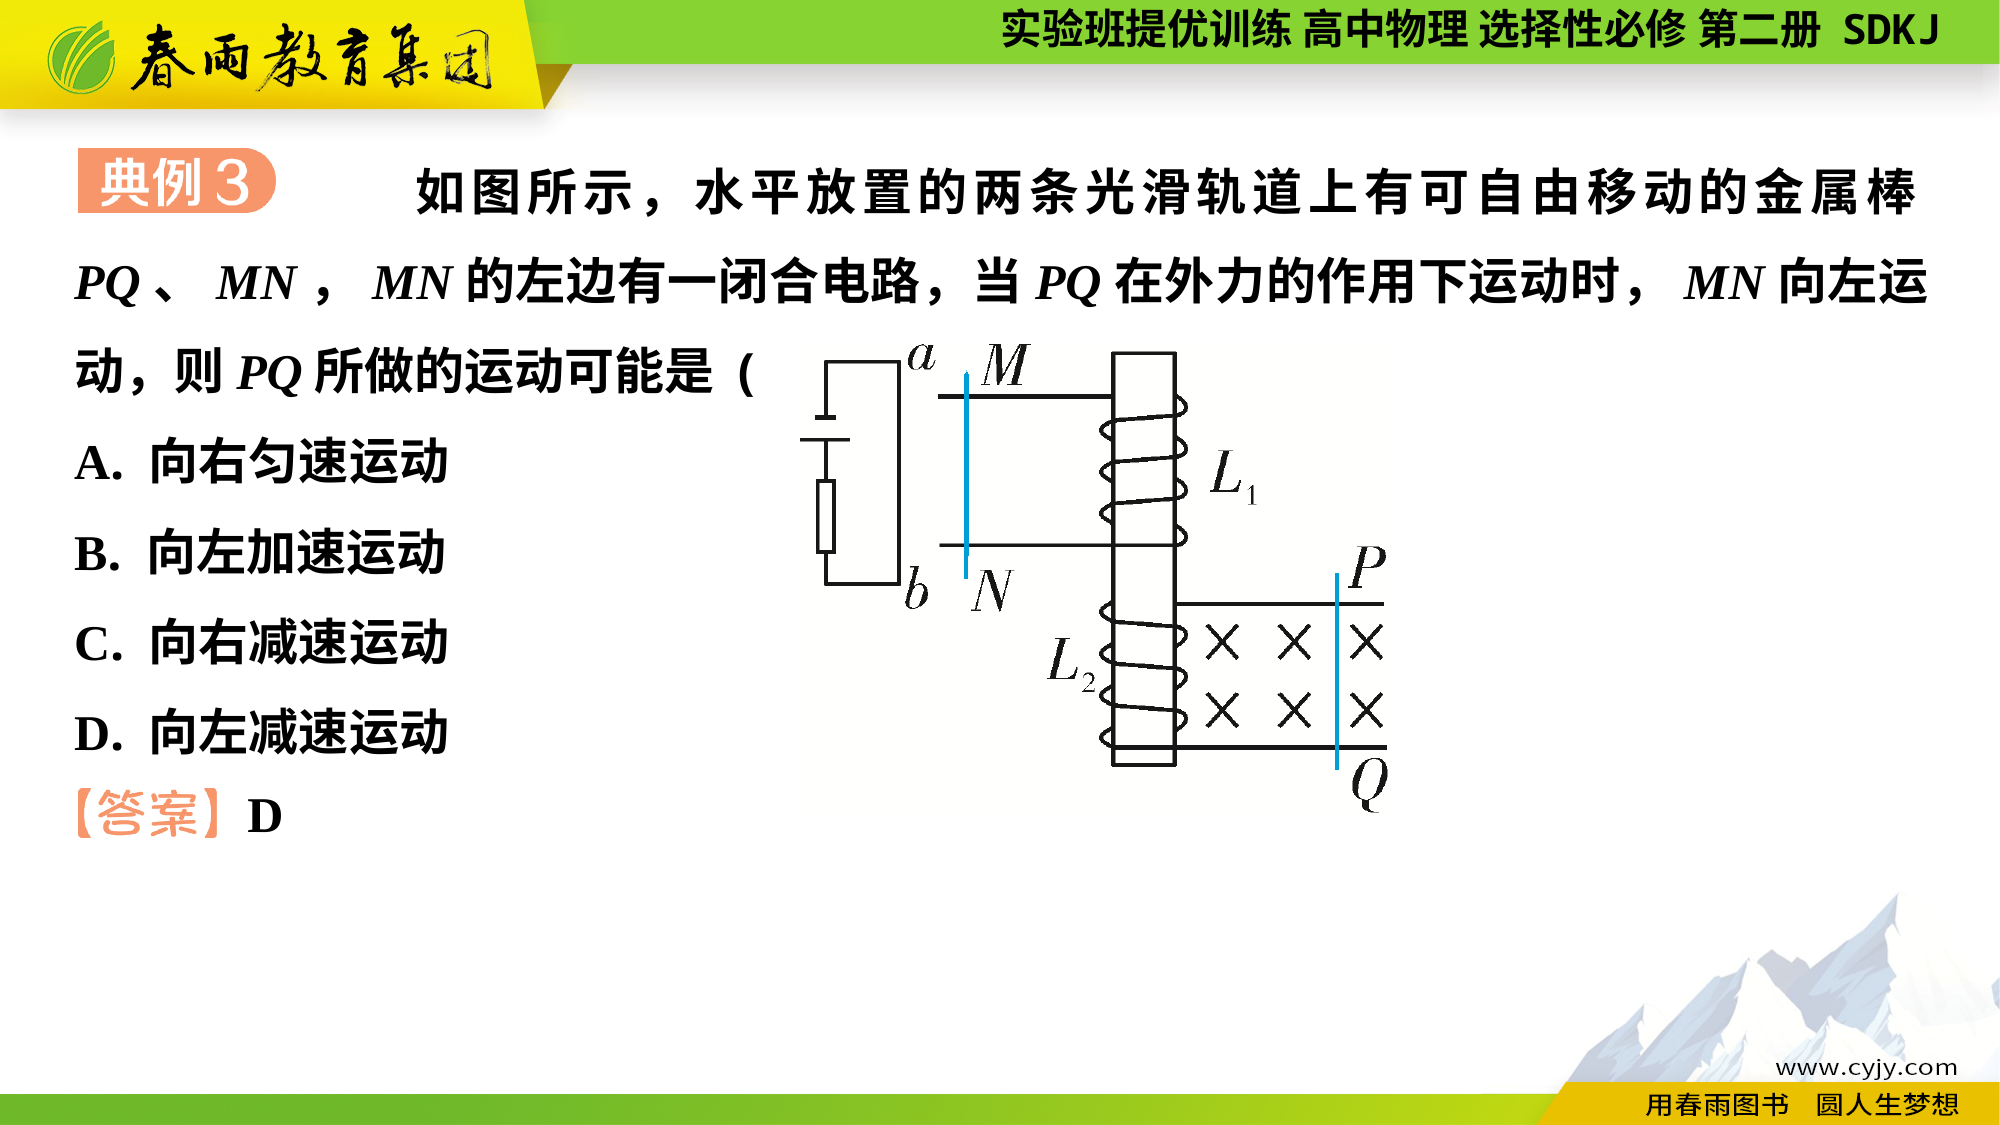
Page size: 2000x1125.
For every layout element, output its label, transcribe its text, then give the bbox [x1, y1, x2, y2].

picture [0, 0, 2000, 1125]
list 如图所示，水平放置的两条光滑轨道上有可自由移动的金属棒PQ、MN，MN的左边有一闭合电路，当PQ在外力的作用下运动时，MN向左运动，则PQ所做的运动可能是 ( ) A. 向右匀速运动 B. 向左加速运动 C. 向右减速运动 D. 向左减速运动 [59, 122, 1944, 774]
text_box D [232, 775, 299, 850]
